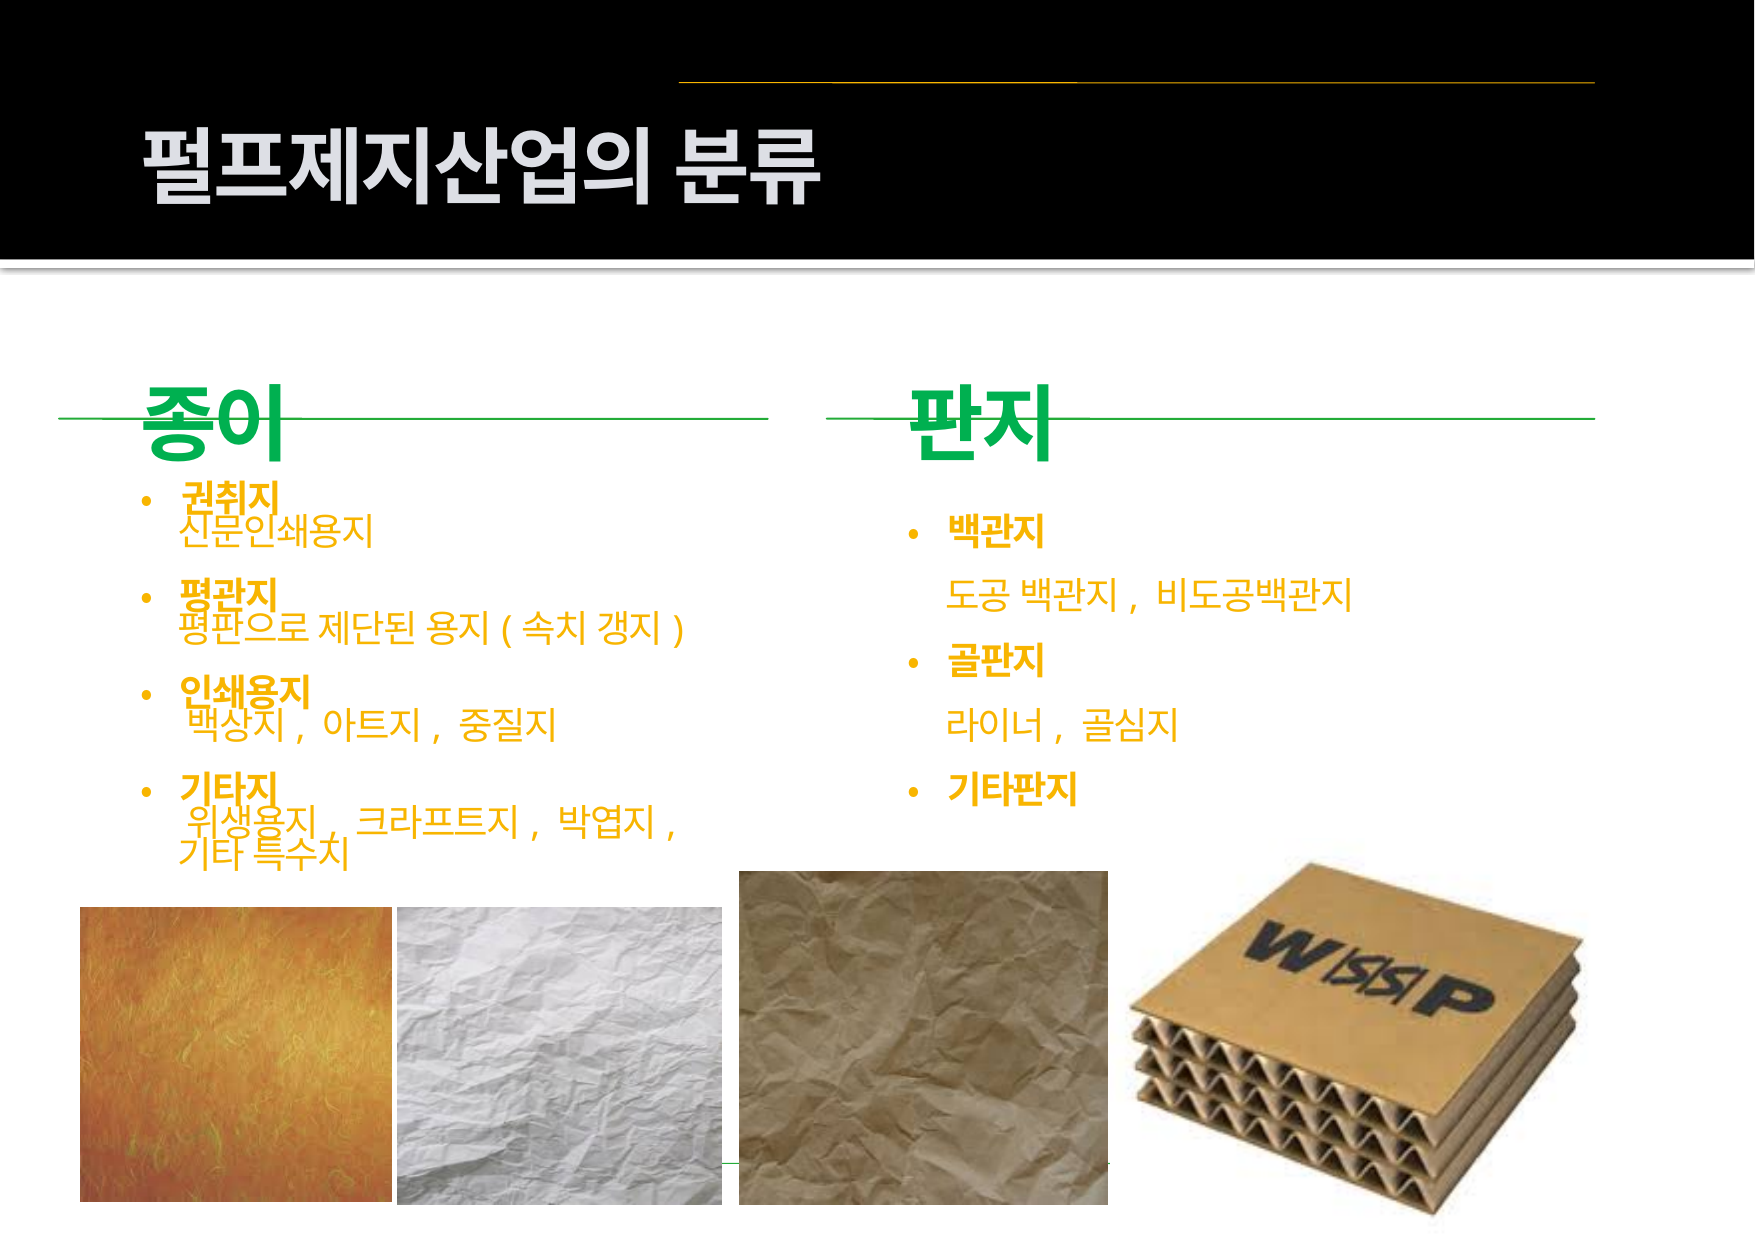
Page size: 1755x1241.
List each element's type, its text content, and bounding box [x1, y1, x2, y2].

list 판지 [885, 404, 1447, 464]
picture [1110, 838, 1602, 1241]
list 펄프제지산업의 분류 [118, 147, 1595, 376]
picture [739, 871, 1108, 1205]
picture [397, 907, 722, 1205]
list • 백관지 도공 백관지, 비도공백관지 • 골판지 라이너, 골심지 • 기타판지 [885, 488, 1713, 1079]
picture [80, 907, 392, 1202]
list • 권취지 신문인쇄용지 • 평관지 평판으로 제단된 용지(속치 갱지) • 인쇄용지 백상지, 아트지, 중질지 • 기타지 위생용지, 크라프트지, 박엽지, 기타 특수지 [118, 488, 768, 1079]
list 종이 [118, 404, 404, 464]
